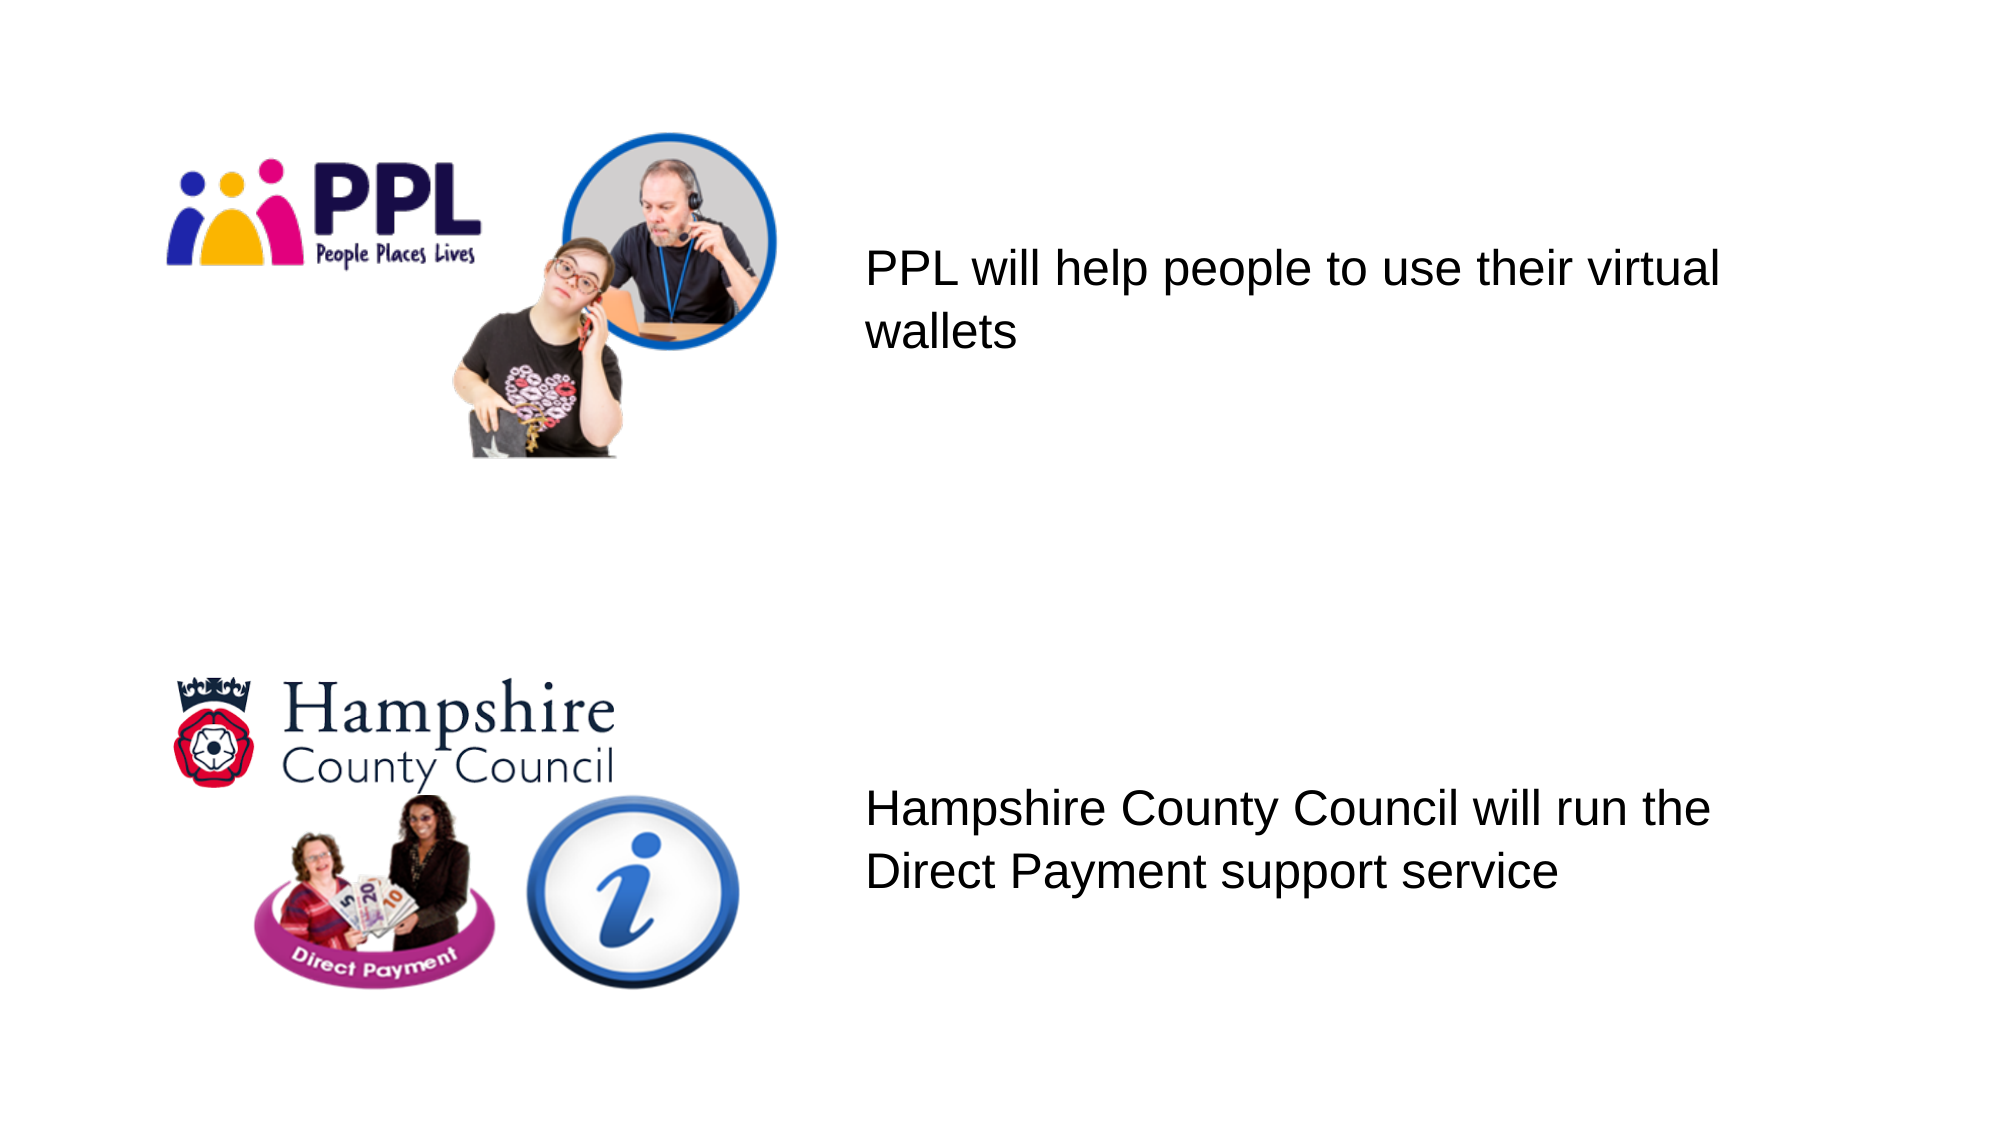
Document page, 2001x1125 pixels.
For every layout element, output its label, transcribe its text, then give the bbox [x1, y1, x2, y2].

picture [128, 123, 784, 464]
picture [172, 677, 747, 1002]
text_box PPL will help people to use their virtual wallets Hampshire County Council will run the Direct Payment support service [850, 224, 1828, 1066]
